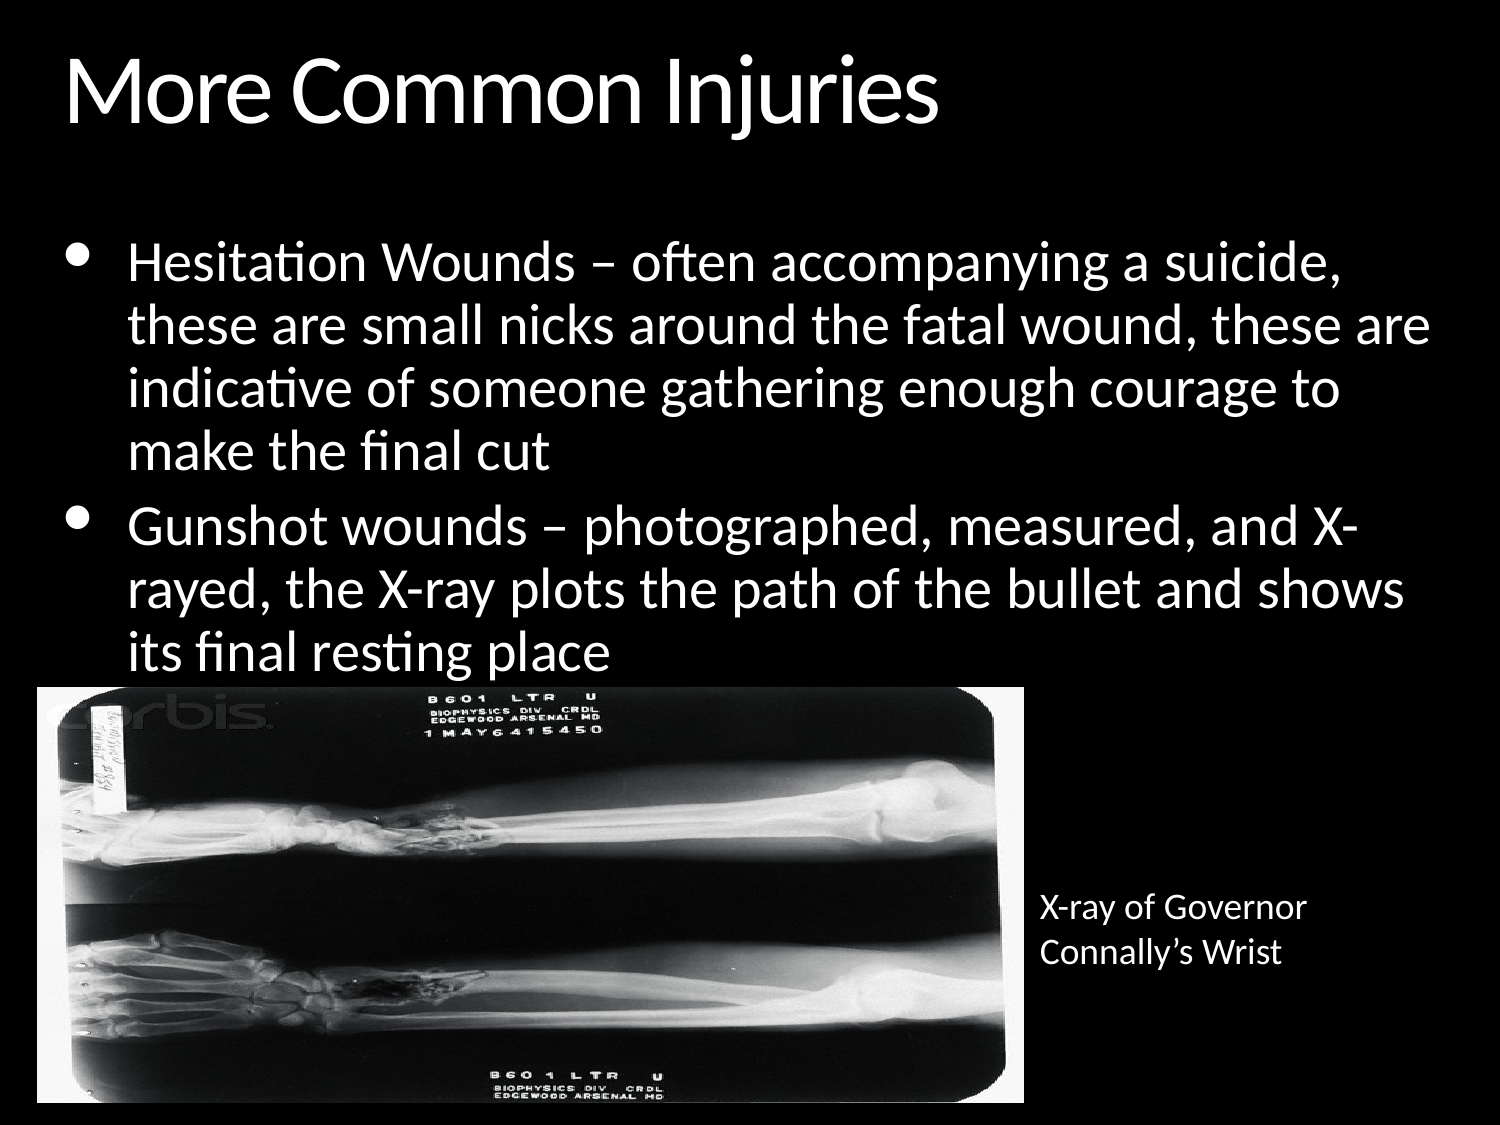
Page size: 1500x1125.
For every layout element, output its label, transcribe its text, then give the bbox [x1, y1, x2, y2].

list Hesitation Wounds – often accompanying a suicide, these are small nicks around the fatal wound, these are indicative of someone gathering enough courage to make the final cut Gunshot wounds – photographed, measured, and X-rayed, the X-ray plots the path of the bullet and shows its final resting place [62, 231, 1438, 691]
text_box X-ray of Governor Connally’s Wrist [1029, 874, 1438, 980]
title More Common Injuries [62, 37, 1438, 147]
picture [37, 687, 1024, 1103]
